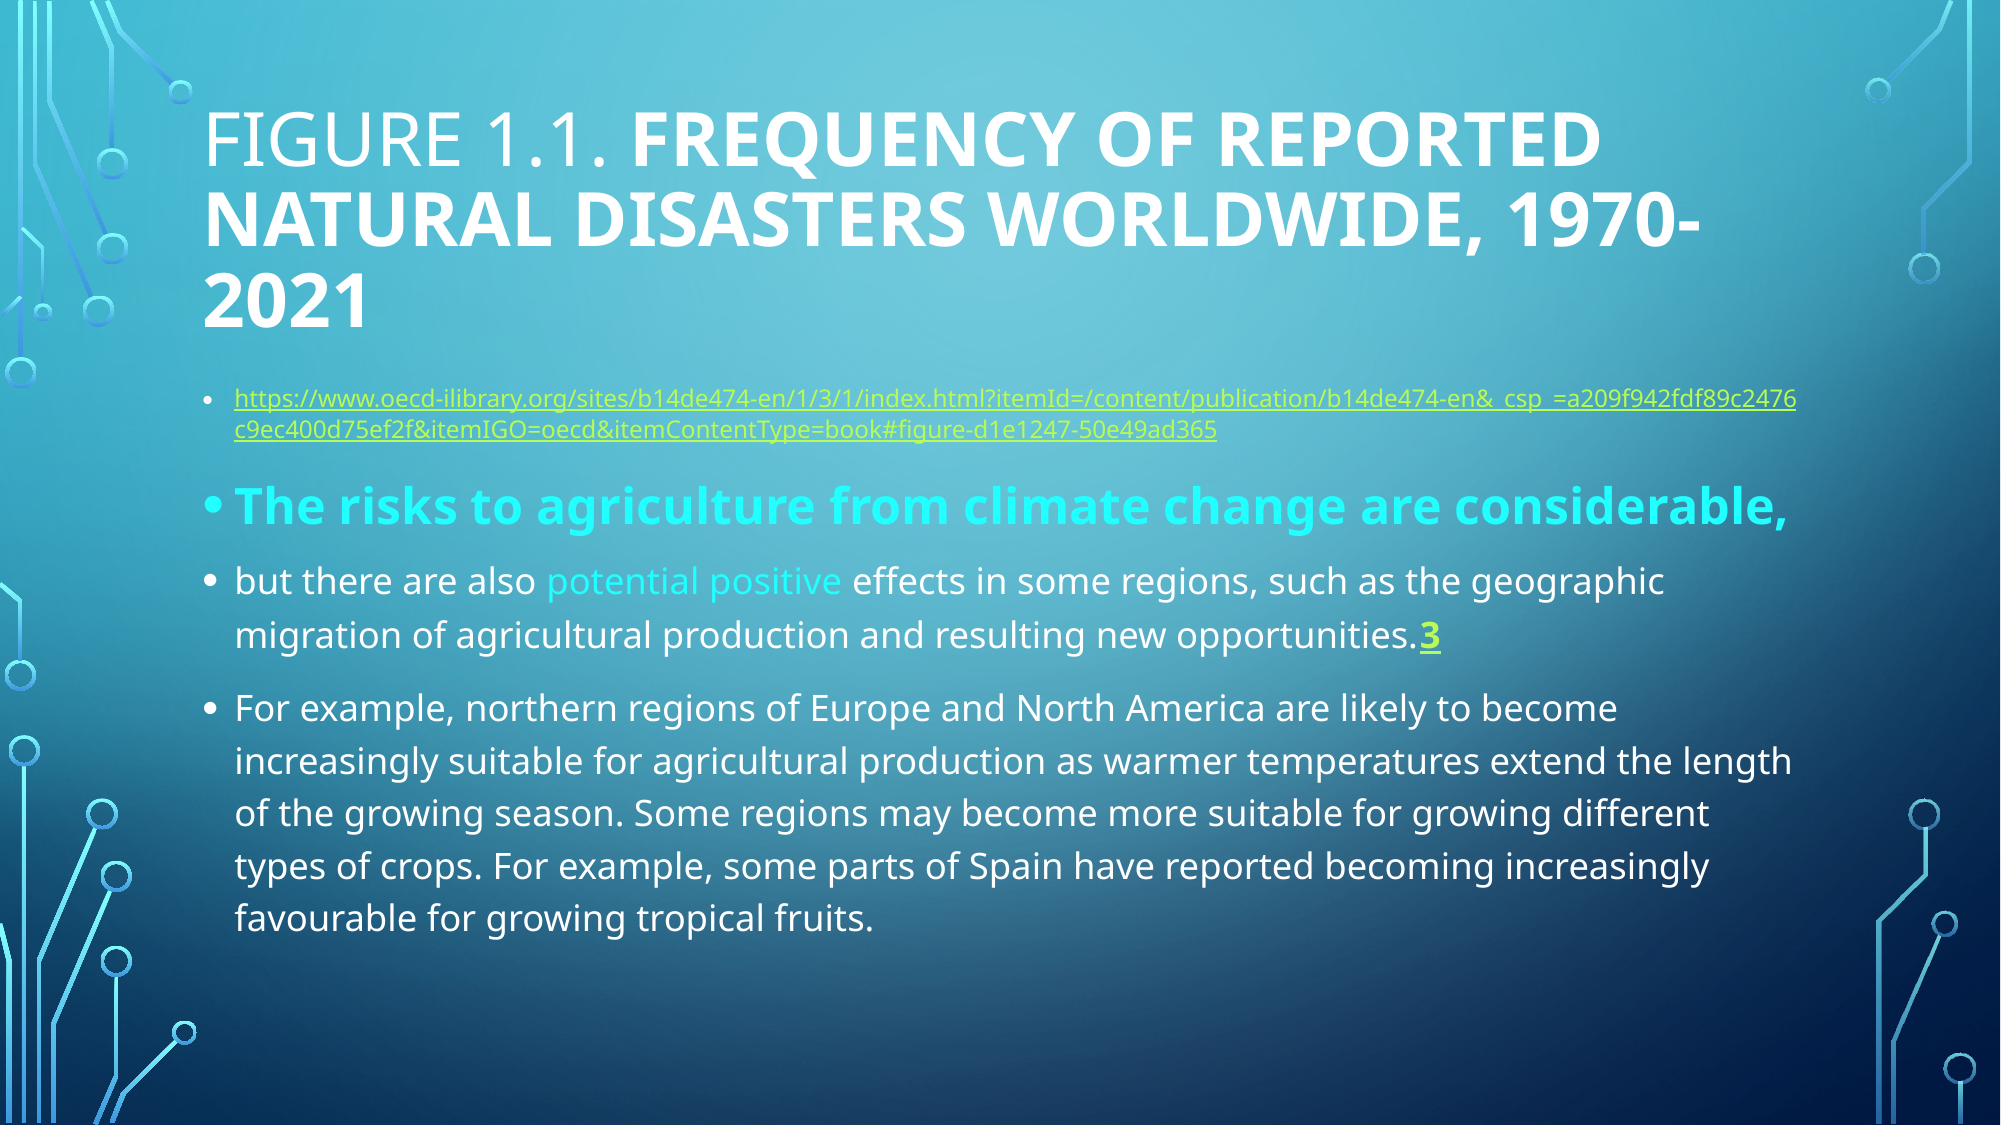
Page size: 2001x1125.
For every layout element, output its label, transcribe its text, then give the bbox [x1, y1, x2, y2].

list https://www.oecd-ilibrary.org/sites/b14de474-en/1/3/1/index.html?itemId=/content/publication/b14de474-en&_csp_=a209f942fdf89c2476c9ec400d75ef2f&itemIGO=oecd&itemContentType=book#figure-d1e1247-50e49ad365 The risks to agriculture from climate change are considerable, but there are also potential positive effects in some regions, such as the geographic migration of agricultural production and resulting new opportunities.3 For example, northern regions of Europe and North America are likely to become increasingly suitable for agricultural production as warmer temperatures extend the length of the growing season. Some regions may become more suitable for growing different types of crops. For example, some parts of Spain have reported becoming increasingly favourable for growing tropical fruits. [187, 369, 1813, 950]
title Figure 1.1. Frequency of reported natural disasters worldwide, 1970-2021 [187, 101, 1813, 344]
